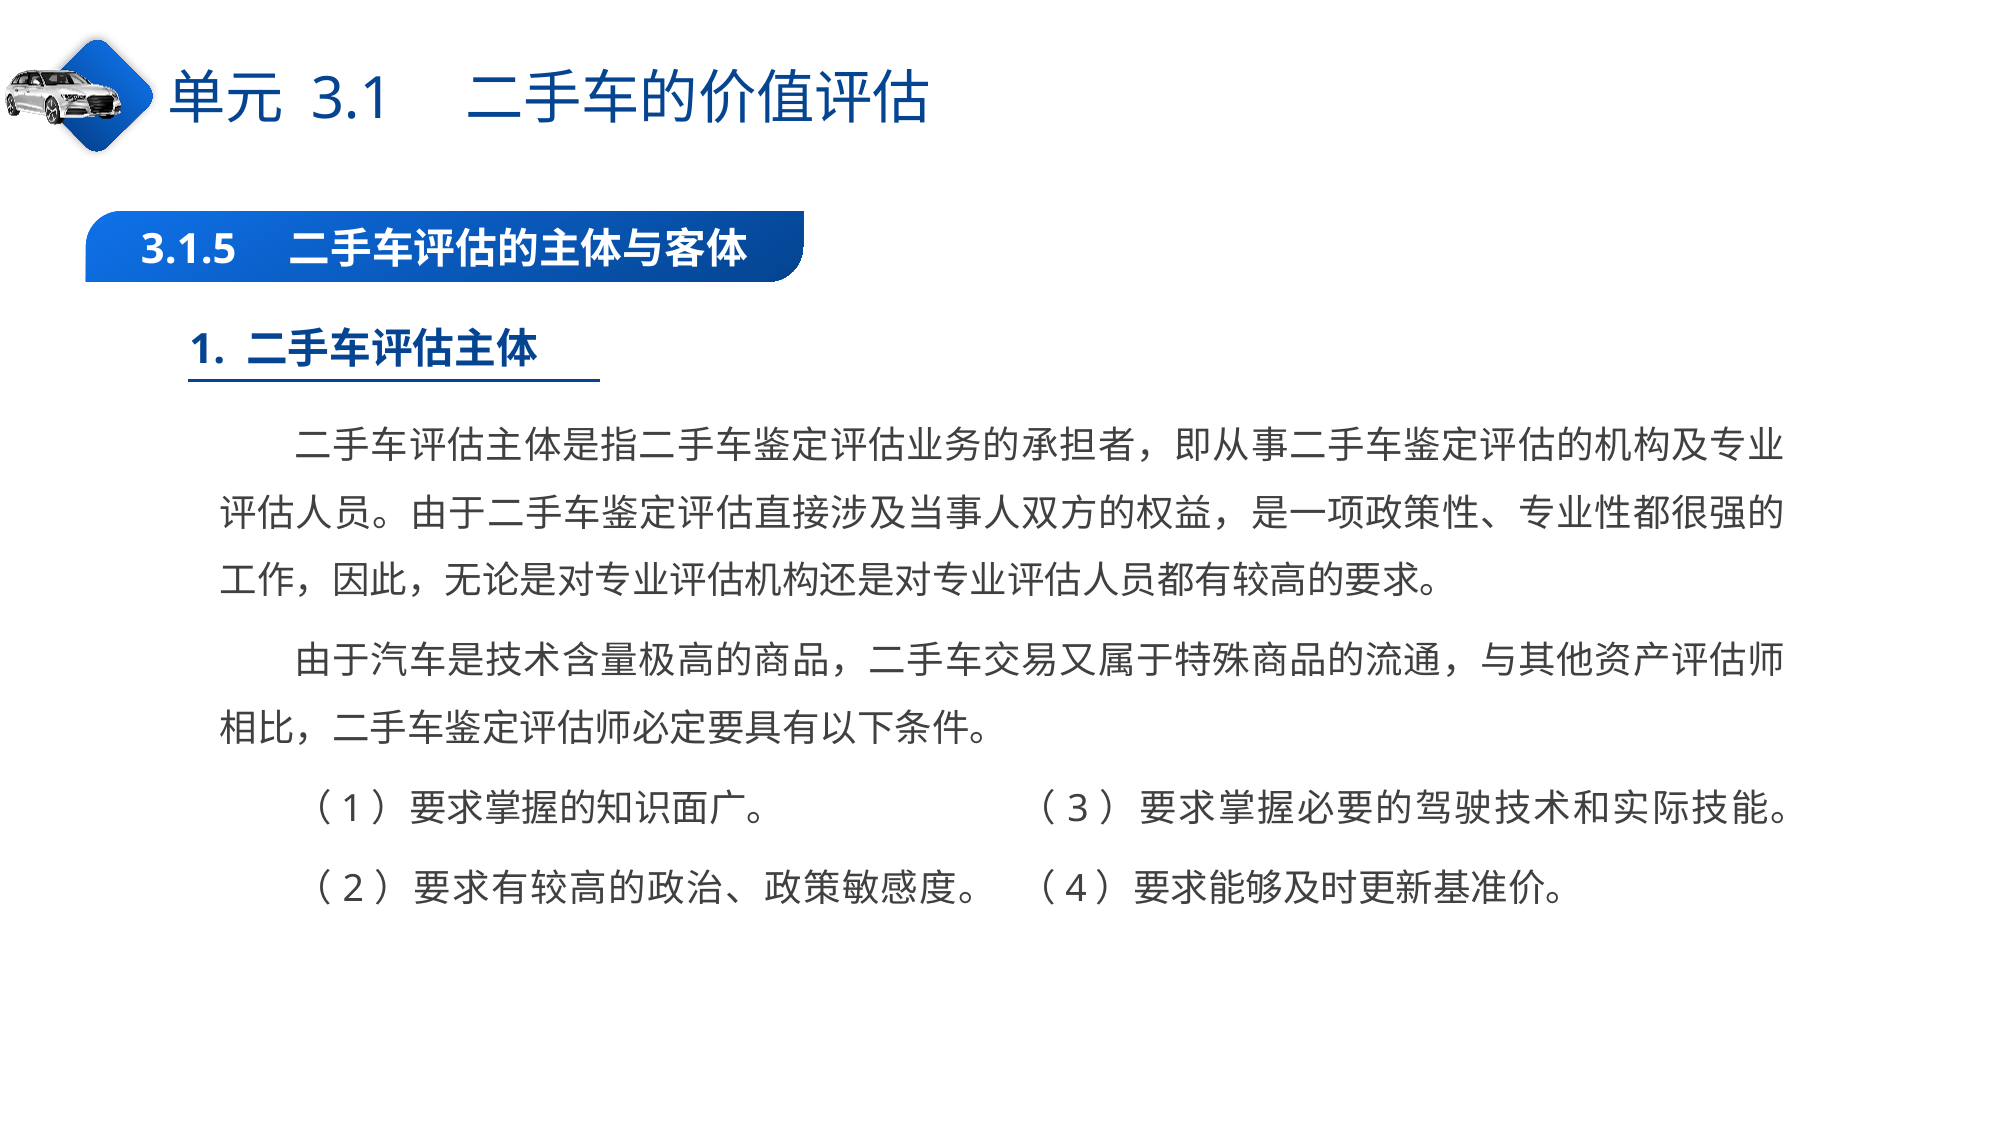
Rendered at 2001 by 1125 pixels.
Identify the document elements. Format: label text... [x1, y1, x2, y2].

text_box （1）要求掌握的知识面广。 （2）要求有较高的政治、政策敏感度。 [204, 754, 929, 917]
text_box 单元 3.1 二手车的价值评估 [152, 52, 946, 138]
text_box 3.1.5 二手车评估的主体与客体 [84, 209, 805, 283]
text_box （3）要求掌握必要的驾驶技术和实际技能。 （4）要求能够及时更新基准价。 [929, 754, 1786, 917]
picture [0, 31, 125, 157]
text_box 二手车评估主体是指二手车鉴定评估业务的承担者，即从事二手车鉴定评估的机构及专业评估人员。由于二手车鉴定评估直接涉及当事人双方的权益，是一项政策性、专业性都很强的工作，因此，无论是对专业评估机构还是对专业评估人员都有较高的要求。 由于汽车是技术含量极高的商品，二手车交易又属于特殊商品的流通，与其他资产评估师相比，二手车鉴定评估师必定要具有以下条件。 [204, 391, 1800, 757]
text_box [174, 314, 1330, 381]
